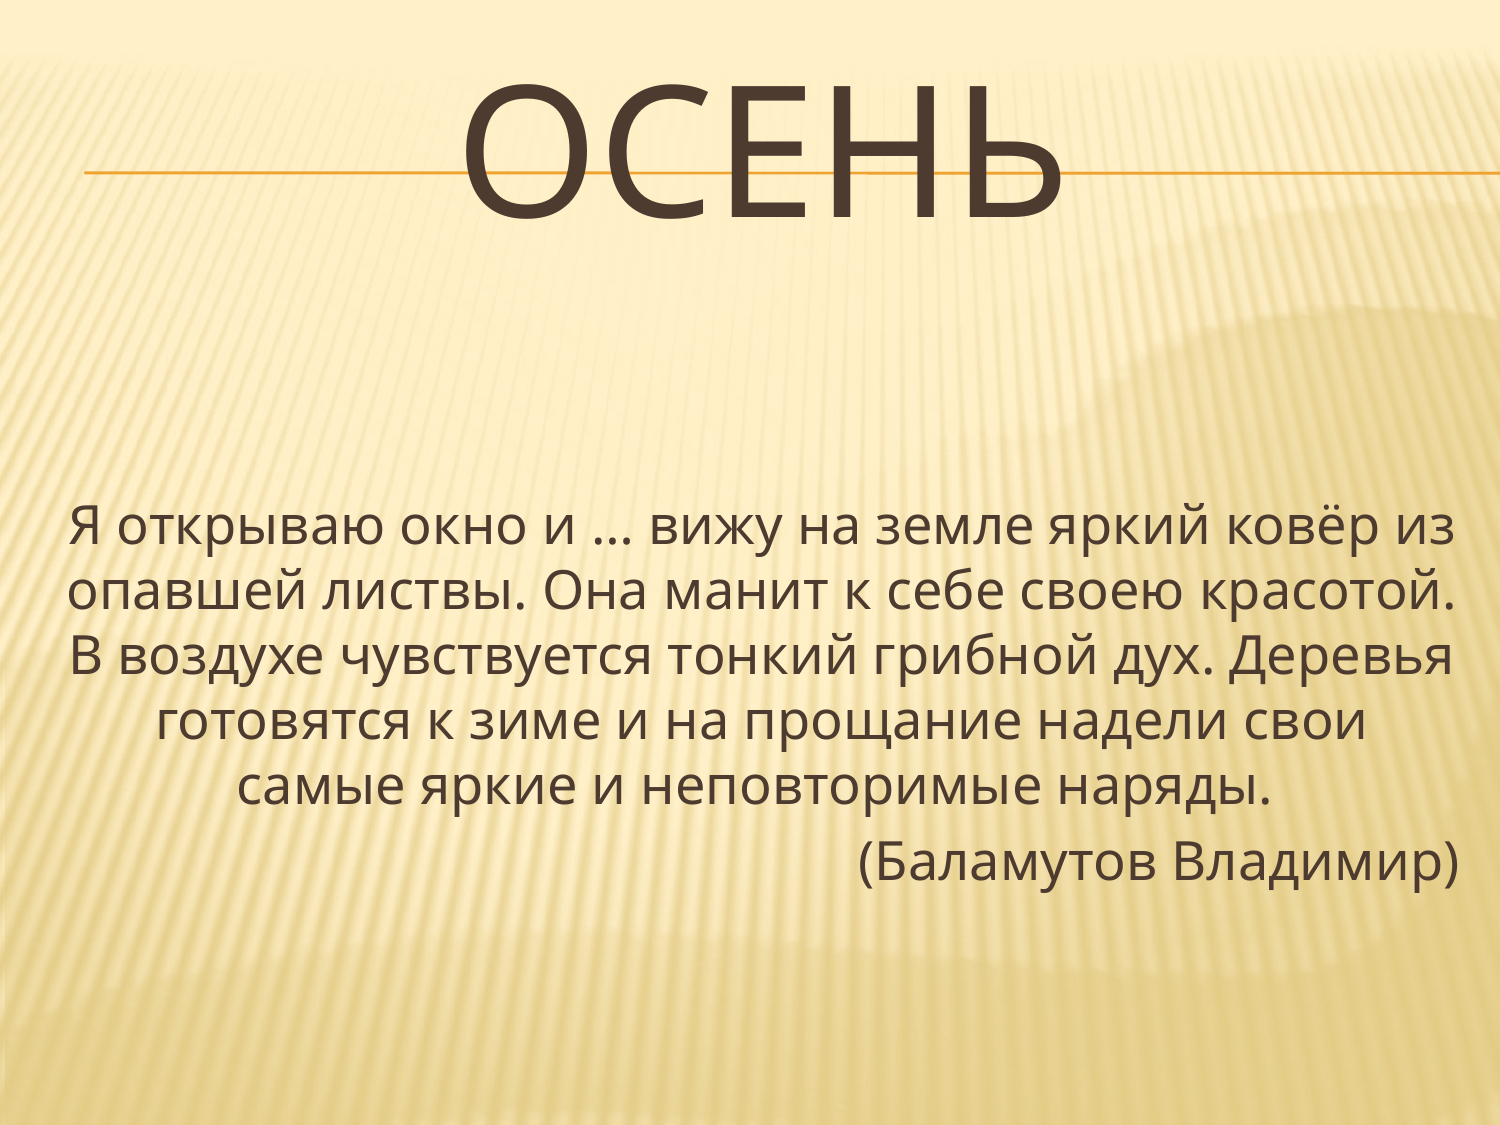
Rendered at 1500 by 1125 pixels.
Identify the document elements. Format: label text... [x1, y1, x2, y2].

title Осень [50, 75, 1475, 213]
list Я открываю окно и … вижу на земле яркий ковёр из опавшей листвы. Она манит к себе своею красотой. В воздухе чувствуется тонкий грибной дух. Деревья готовятся к зиме и на прощание надели свои самые яркие и неповторимые наряды. (Баламутов Владимир) [50, 254, 1475, 998]
